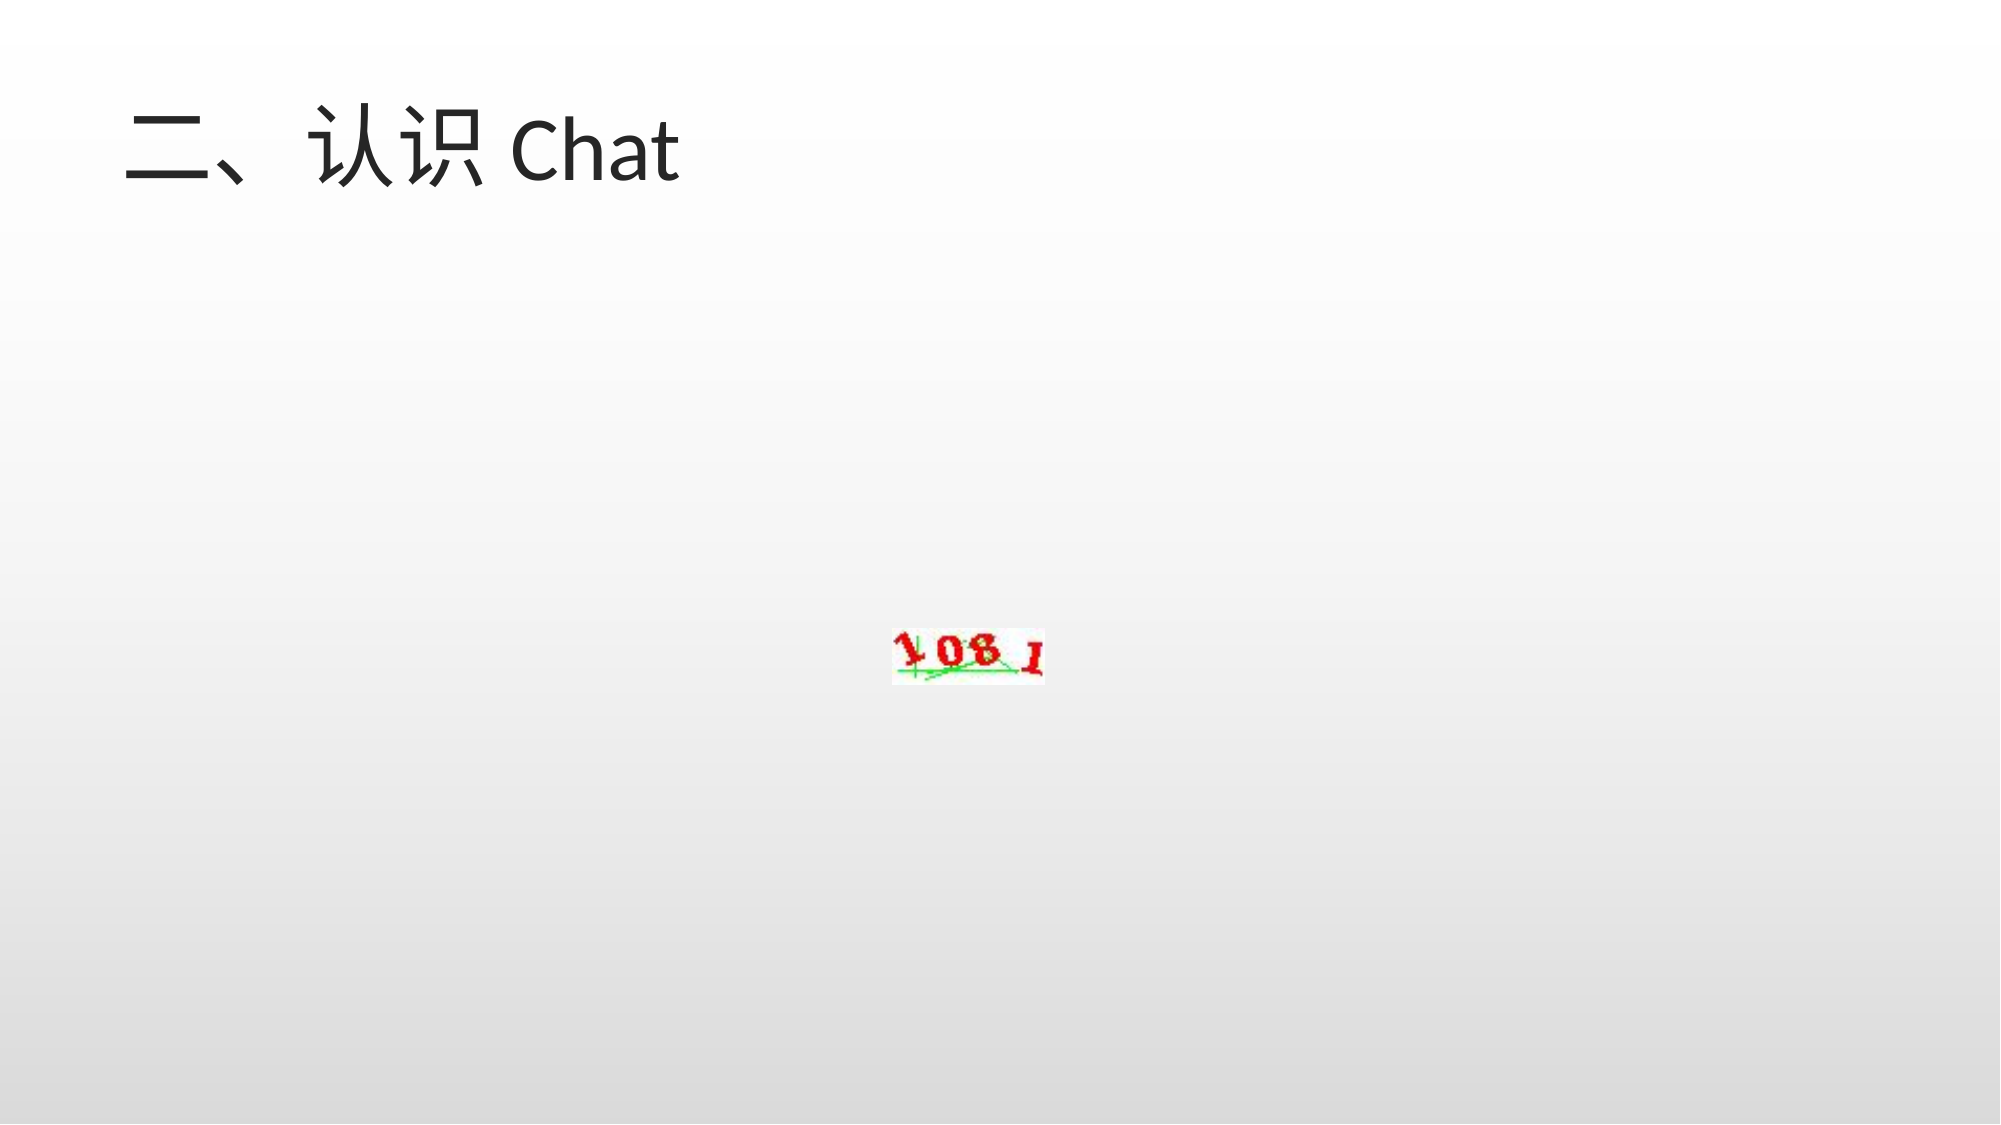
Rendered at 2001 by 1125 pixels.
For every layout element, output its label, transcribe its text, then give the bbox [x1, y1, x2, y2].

title 二、认识Chat [106, 42, 1832, 260]
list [892, 628, 1045, 685]
picture [0, 0, 2001, 1125]
